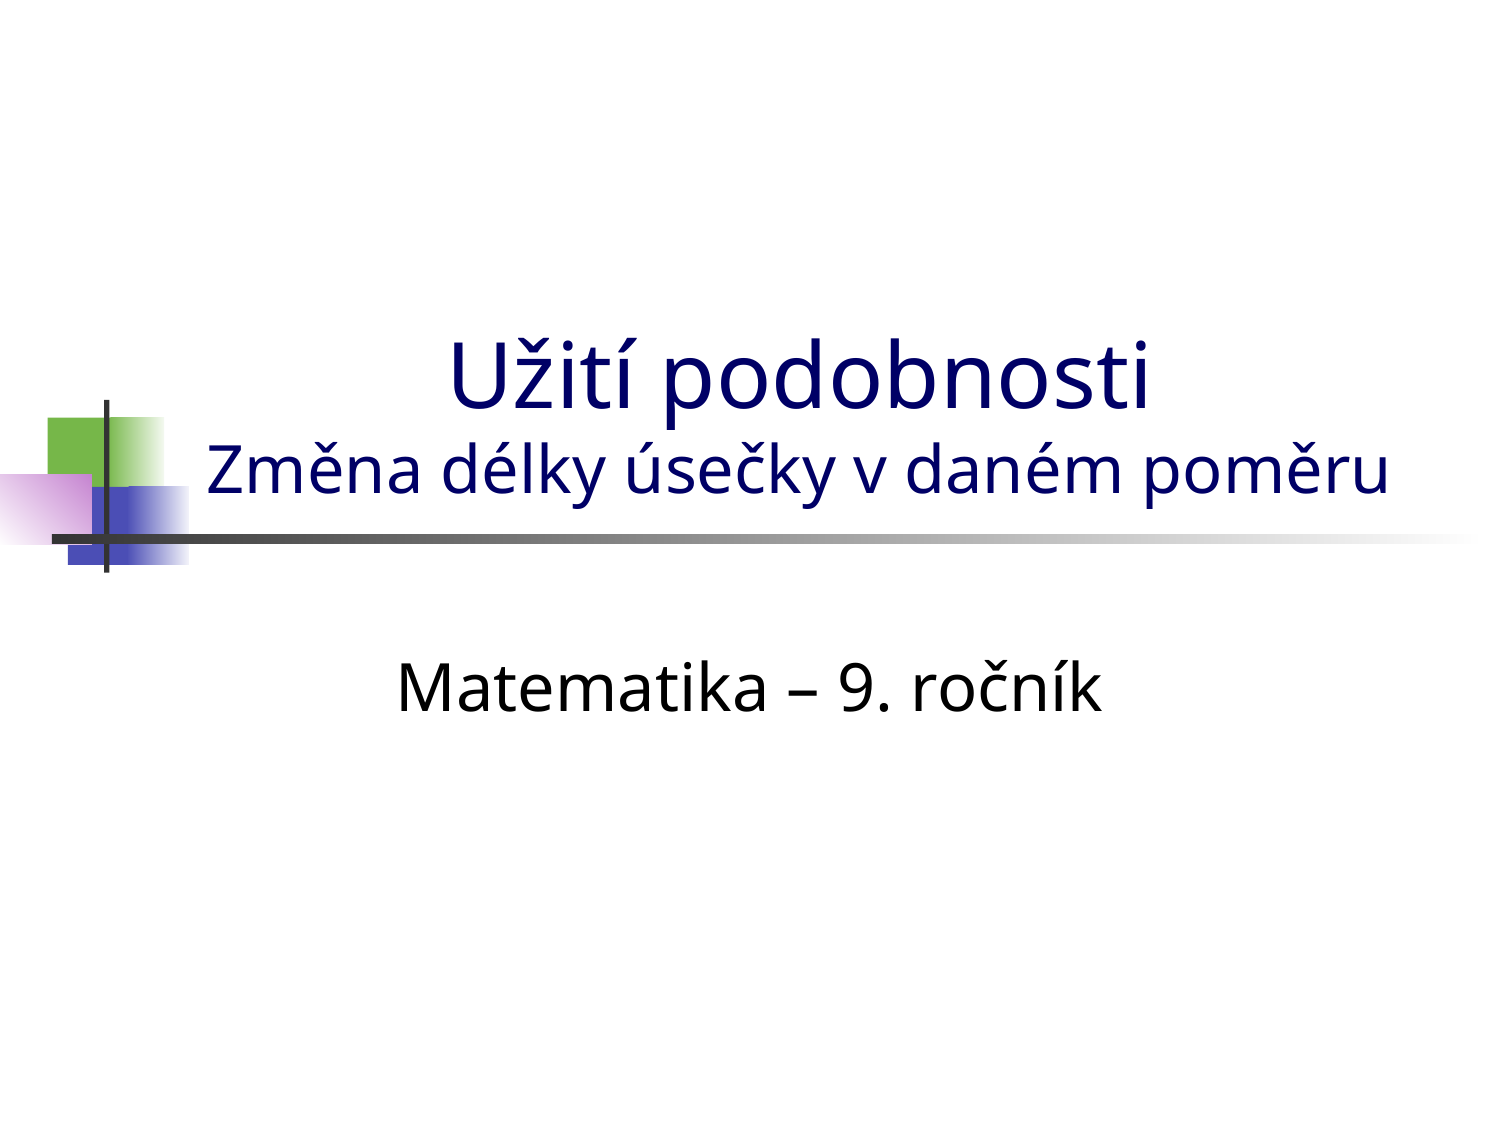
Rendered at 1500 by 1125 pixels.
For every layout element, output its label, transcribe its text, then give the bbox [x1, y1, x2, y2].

title Užití podobnosti Změna délky úsečky v daném poměru [162, 274, 1438, 516]
subtitle Matematika – 9. ročník [224, 637, 1276, 926]
